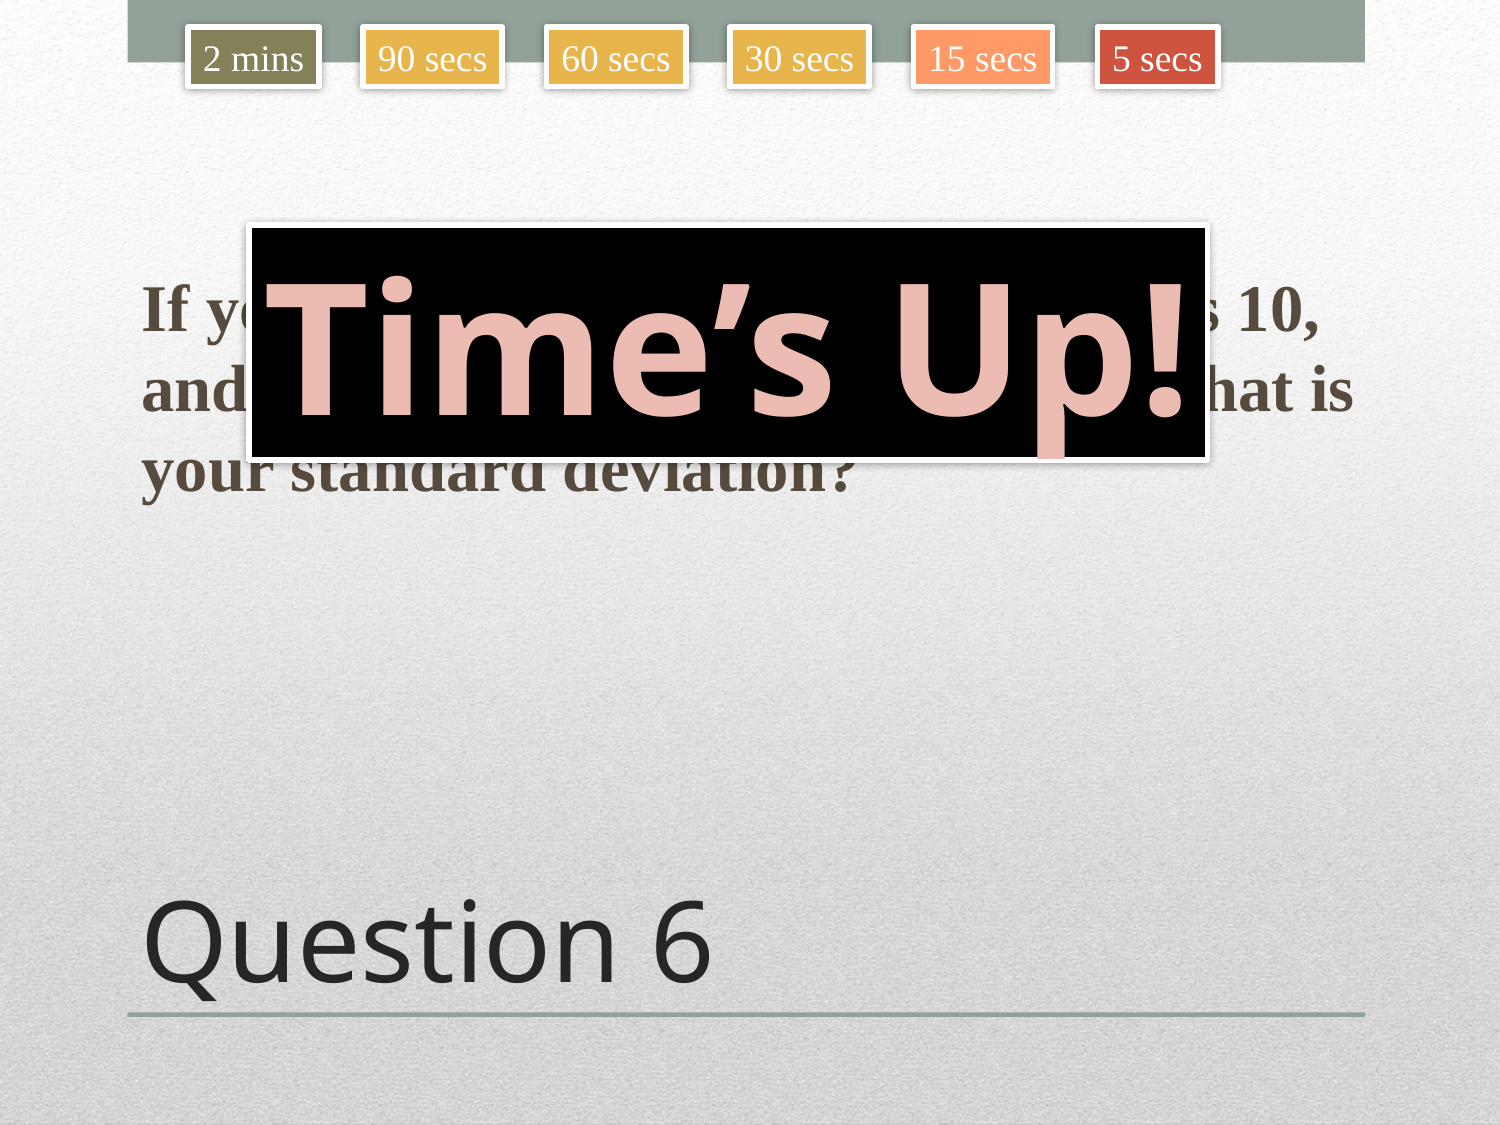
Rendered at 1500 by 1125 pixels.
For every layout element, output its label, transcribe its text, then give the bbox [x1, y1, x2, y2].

title Question 6 [125, 750, 1238, 1013]
text_box 15 secs [911, 24, 1055, 89]
text_box 2 mins [185, 24, 322, 89]
text_box Time’s Up! [246, 222, 1210, 463]
text_box 60 secs [544, 24, 689, 89]
text_box 5 secs [1095, 24, 1221, 89]
list If your sample size is 12, your mean is 10, and your sum of squares (SS) is 44, what is your standard deviation? [126, 112, 1439, 750]
text_box 90 secs [360, 24, 505, 89]
text_box 30 secs [727, 24, 872, 89]
